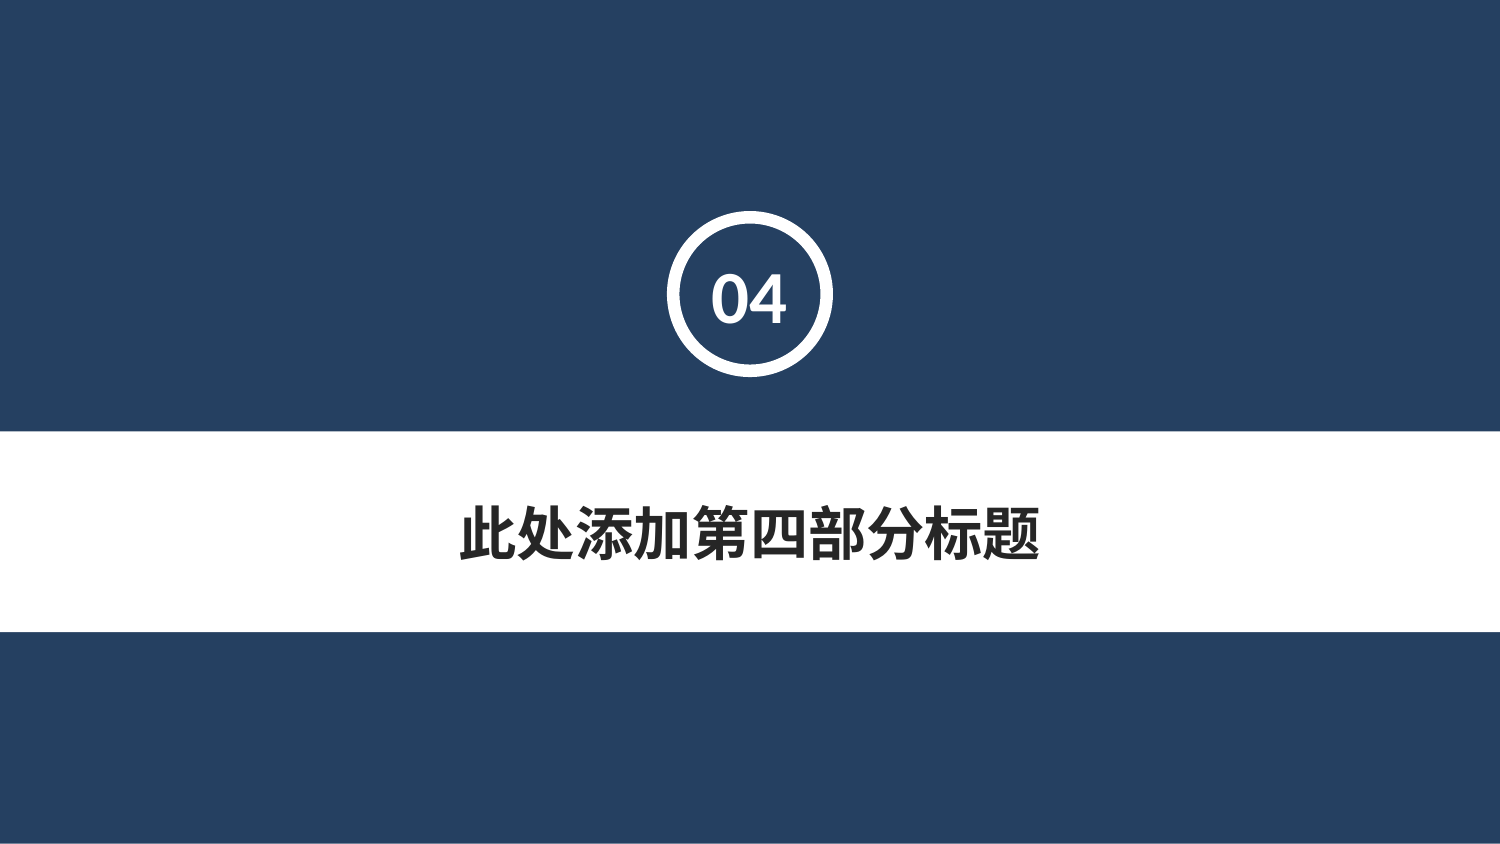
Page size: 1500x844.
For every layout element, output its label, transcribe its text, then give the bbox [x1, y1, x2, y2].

text_box [0, 0, 1500, 429]
text_box [0, 429, 1500, 634]
text_box 此处添加第四部分标题 [430, 489, 1069, 575]
text_box [0, 634, 1500, 844]
text_box 04 [671, 215, 829, 373]
